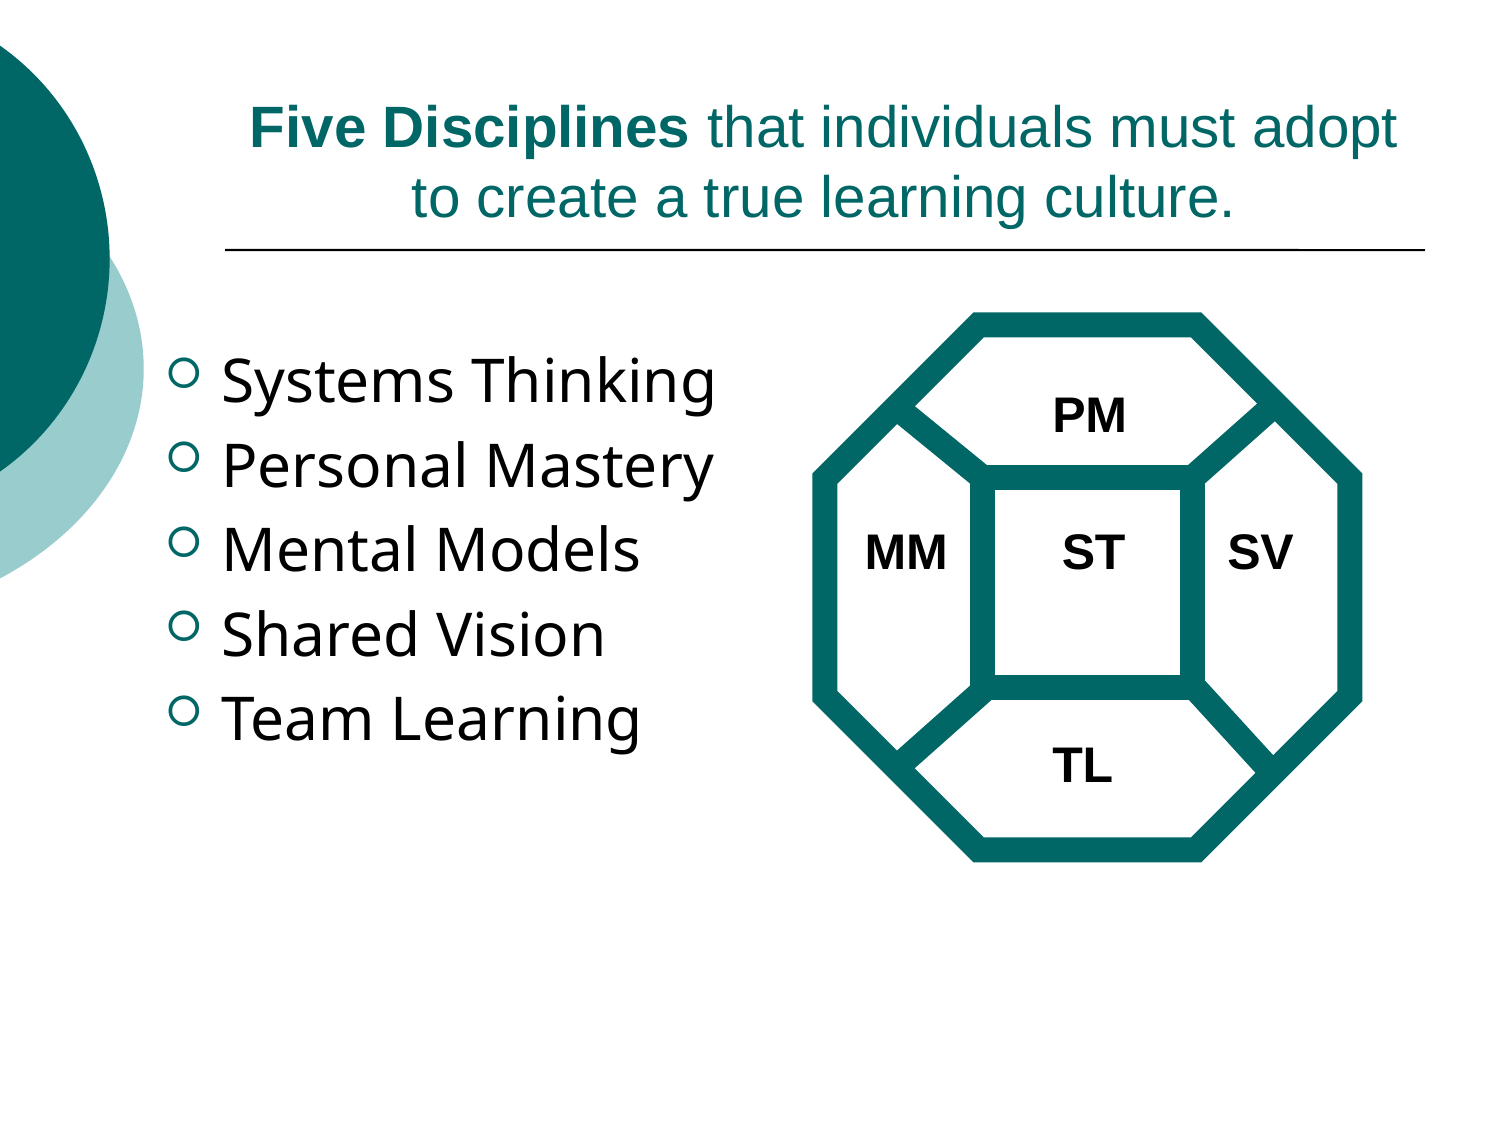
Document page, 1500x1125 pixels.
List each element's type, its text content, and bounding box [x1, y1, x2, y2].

list Systems Thinking Personal Mastery Mental Models Shared Vision Team Learning [149, 249, 1426, 1083]
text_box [824, 324, 1351, 851]
title Five Disciplines that individuals must adopt to create a true learning culture. [224, 49, 1425, 238]
